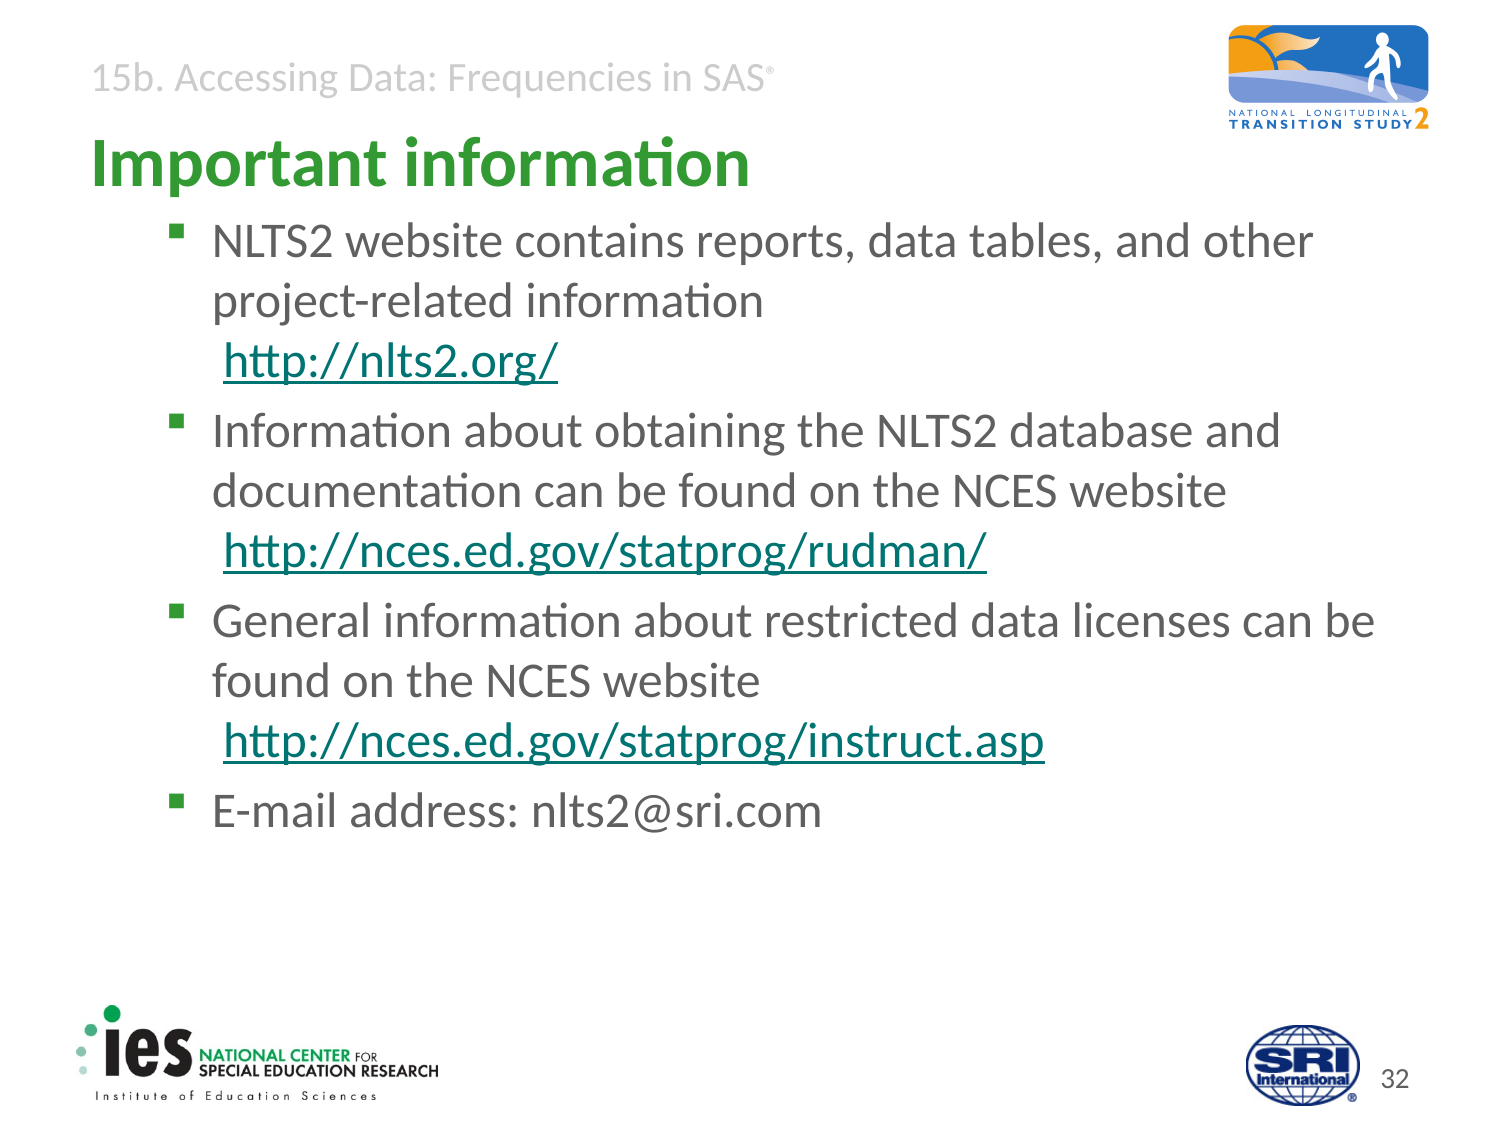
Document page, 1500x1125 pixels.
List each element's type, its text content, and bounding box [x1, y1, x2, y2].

picture [1246, 1025, 1360, 1106]
title Important information [74, 90, 1426, 199]
list NLTS2 website contains reports, data tables, and other project-related information http://nlts2.org/ Information about obtaining the NLTS2 database and documentation can be found on the NCES website http://nces.ed.gov/statprog/rudman/ General information about restricted data licenses can be found on the NCES website http://nces.ed.gov/statprog/instruct.asp E-mail address: nlts2@sri.com [74, 199, 1426, 943]
slide_number 31 [1321, 1051, 1426, 1125]
picture [76, 1005, 438, 1100]
